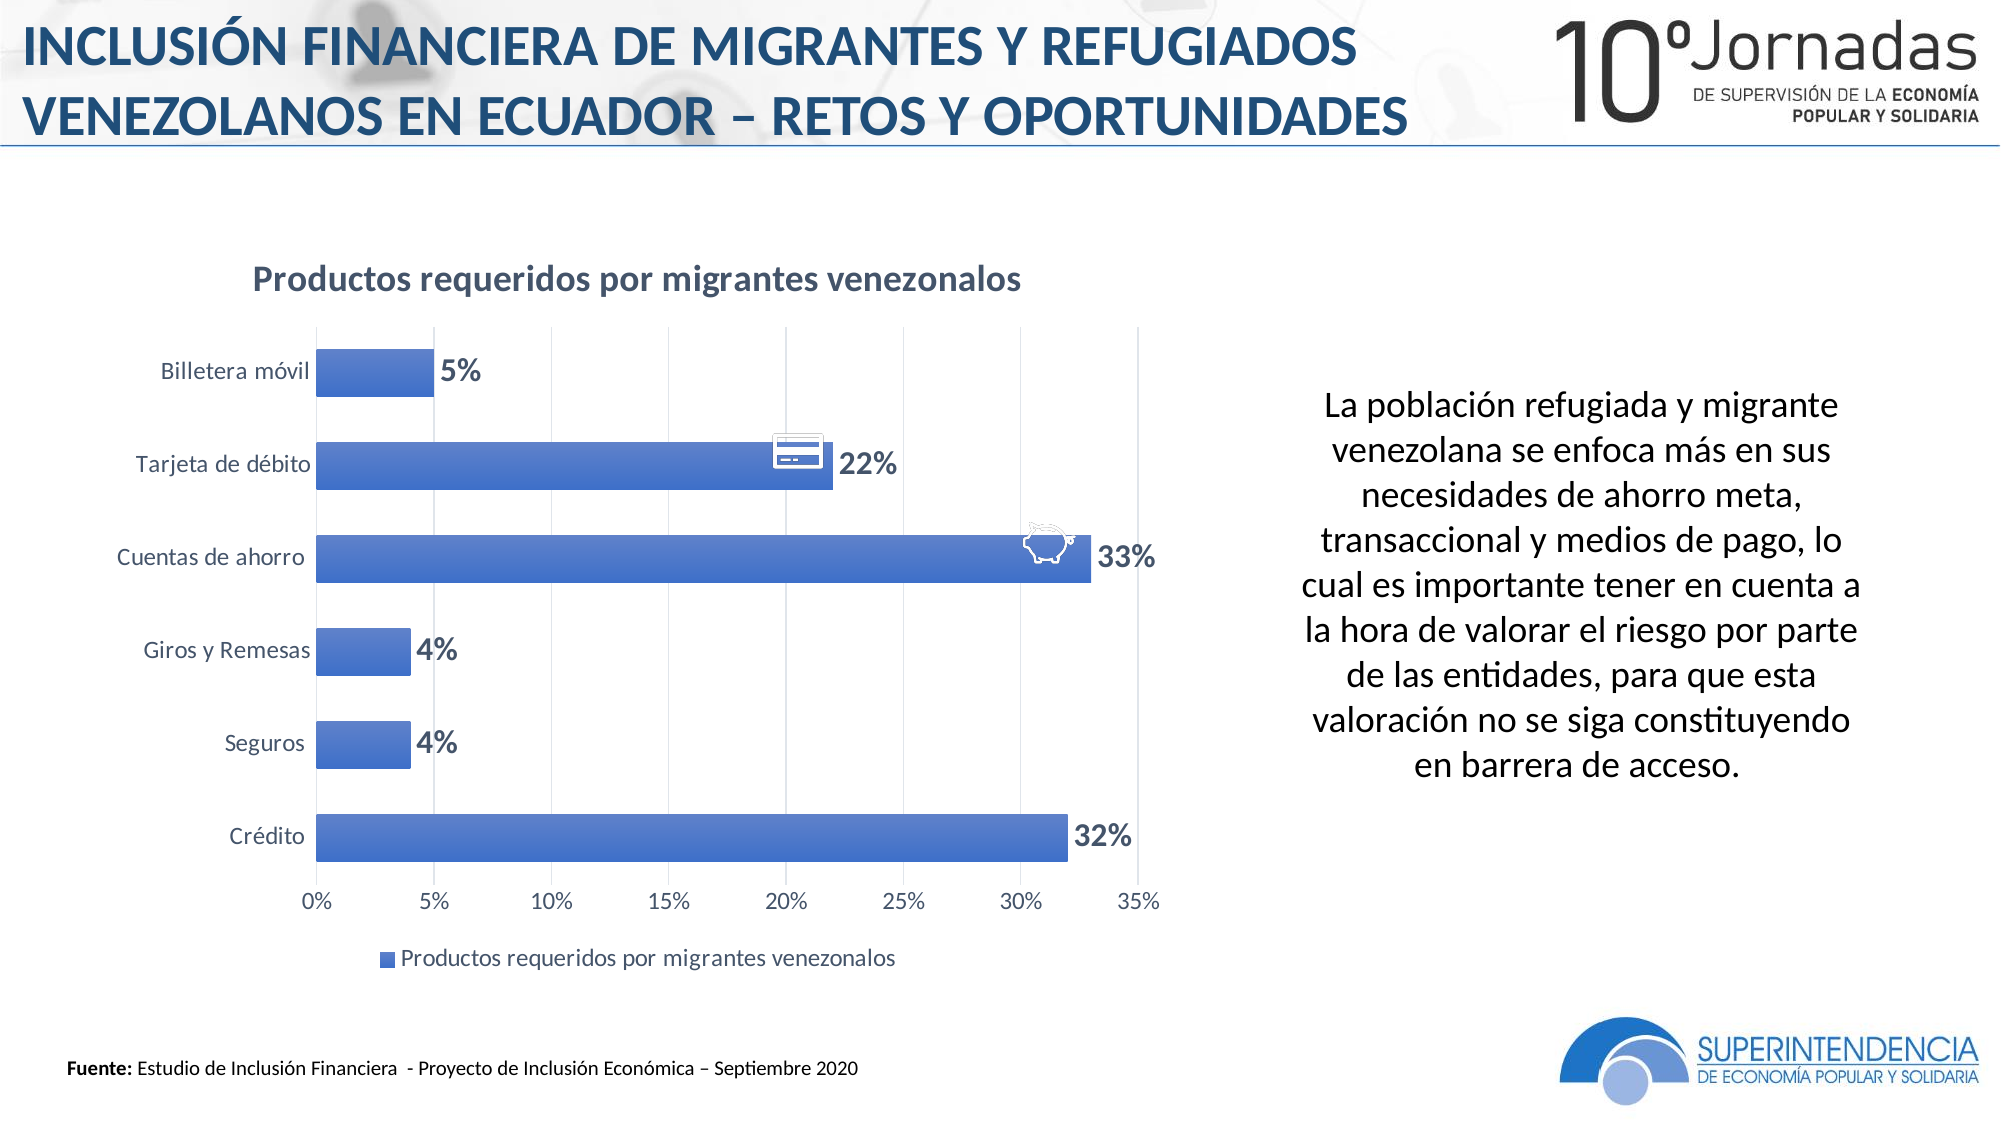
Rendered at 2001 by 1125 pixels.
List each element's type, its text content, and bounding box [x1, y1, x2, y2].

text_box INCLUSIÓN FINANCIERA DE MIGRANTES Y REFUGIADOS VENEZOLANOS EN ECUADOR – RETOS Y OPORTUNIDADES [7, 0, 1424, 155]
text_box La población refugiada y migrante venezolana se enfoca más en sus necesidades de ahorro meta, transaccional y medios de pago, lo cual es importante tener en cuenta a la hora de valorar el riesgo por parte de las entidades, para que esta valoración no se siga constituyendo en barrera de acceso. [1277, 373, 1887, 793]
picture [0, 0, 2001, 1125]
chart [95, 228, 1181, 979]
text_box Fuente: Estudio de Inclusión Financiera - Proyecto de Inclusión Económica – Septiembre 2020 [52, 1047, 914, 1088]
